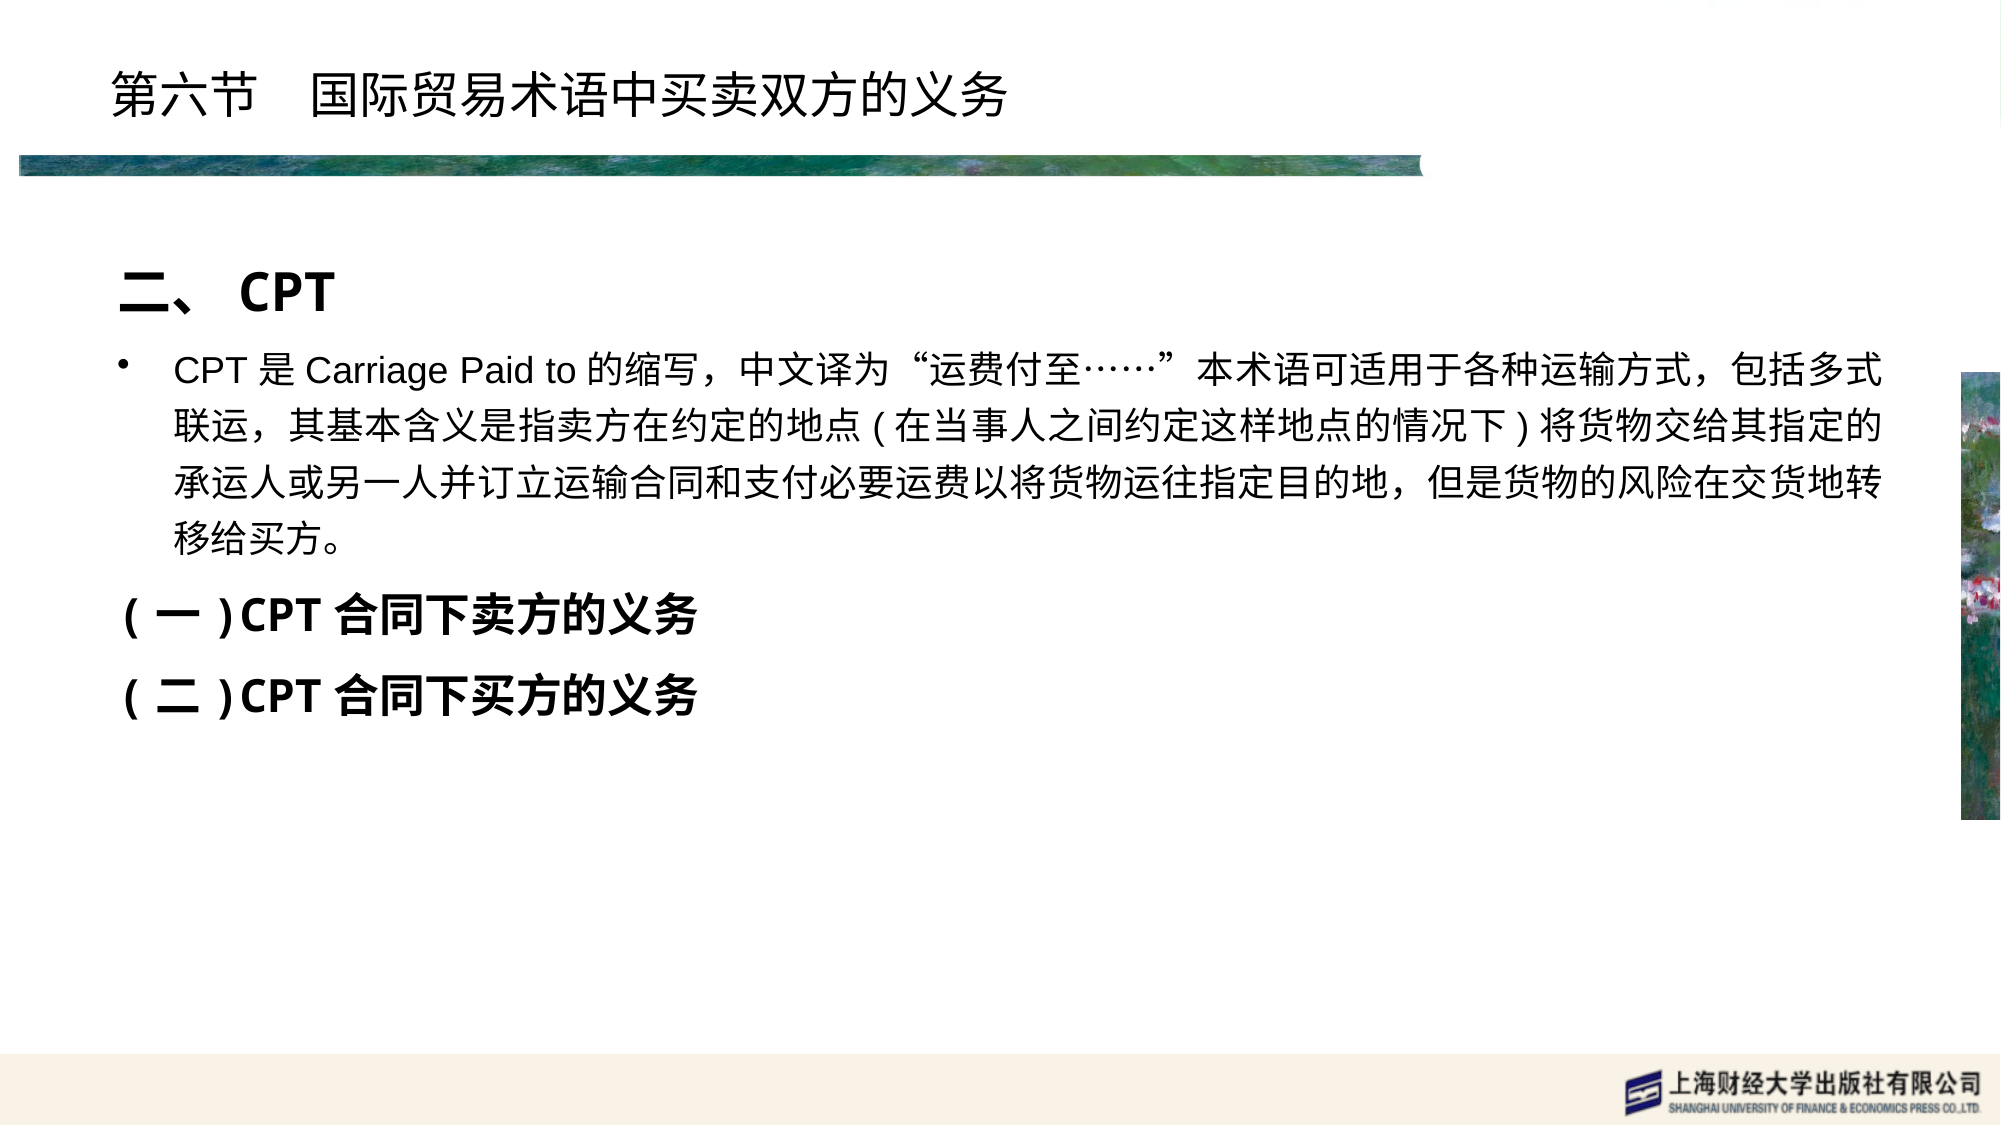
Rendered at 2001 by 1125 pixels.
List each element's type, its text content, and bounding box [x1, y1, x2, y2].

picture [0, 0, 2001, 1125]
title 第六节 国际贸易术语中买卖双方的义务 [94, 42, 1451, 146]
list 二、CPT CPT是Carriage Paid to的缩写，中文译为“运费付至……”本术语可适用于各种运输方式，包括多式联运，其基本含义是指卖方在约定的地点(在当事人之间约定这样地点的情况下)将货物交给其指定的承运人或另一人并订立运输合同和支付必要运费以将货物运往指定目的地，但是货物的风险在交货地转移给买方。 (一)CPT合同下卖方的义务 (二)CPT合同下买方的义务 [102, 233, 1898, 1032]
